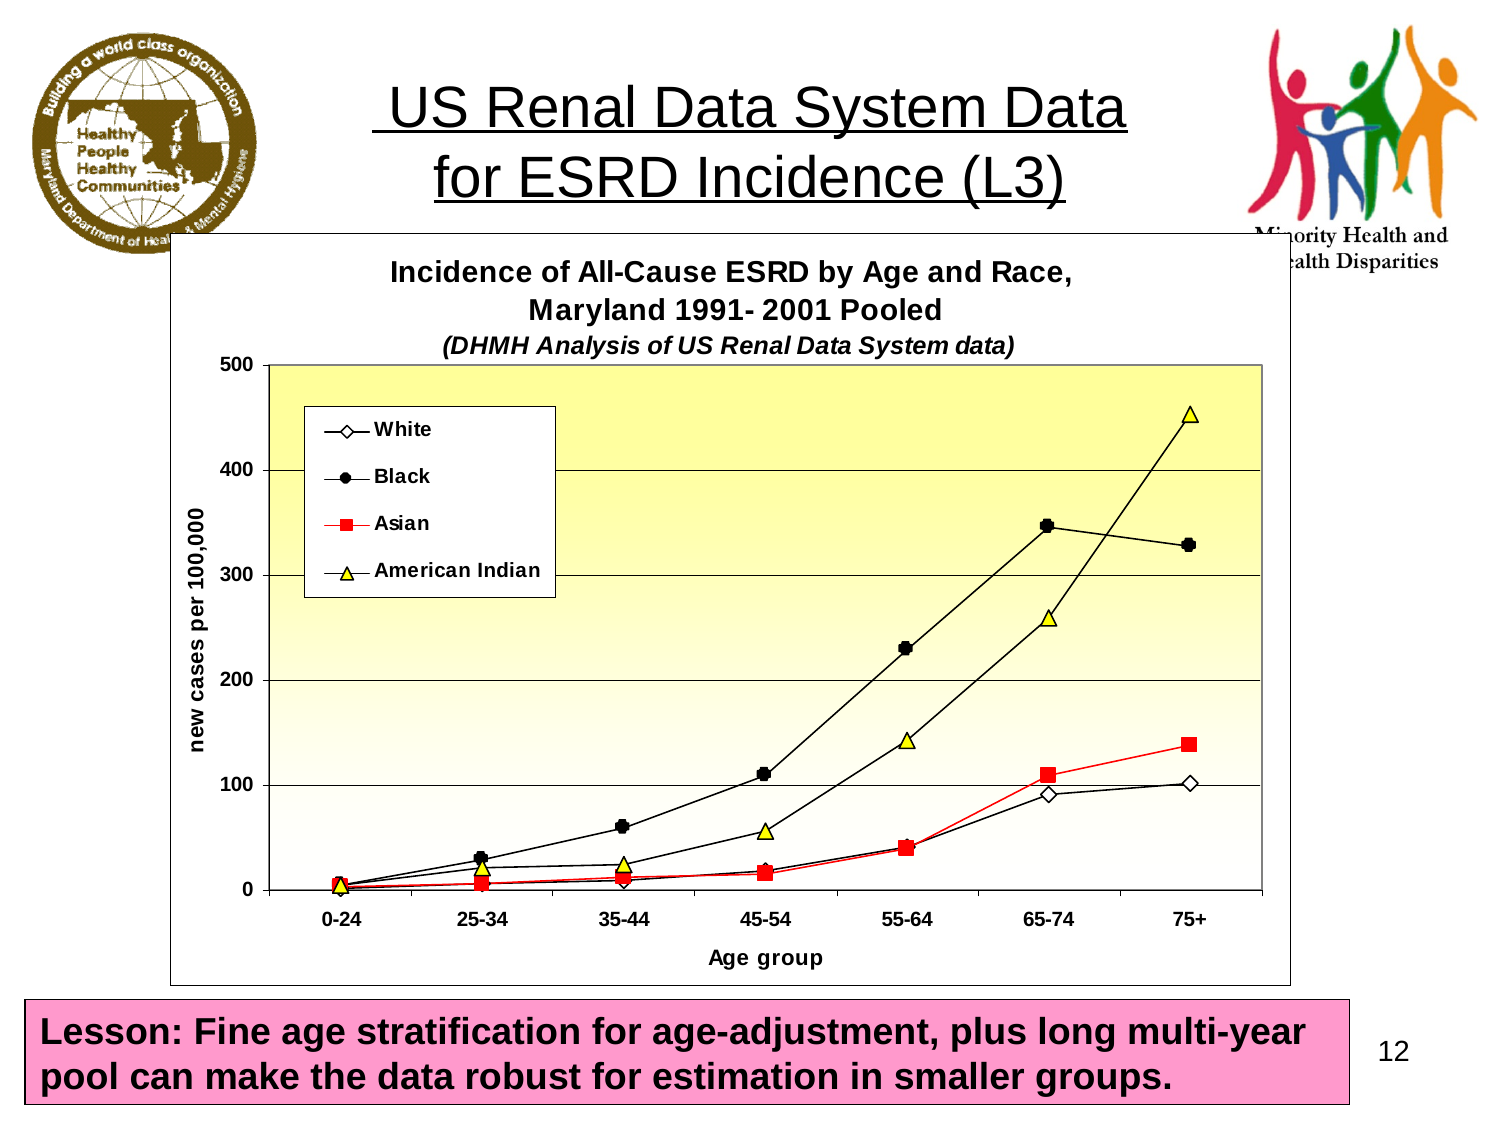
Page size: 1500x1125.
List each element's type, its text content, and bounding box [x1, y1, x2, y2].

picture [24, 24, 263, 224]
picture [1237, 24, 1483, 224]
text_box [0, 224, 1500, 1107]
title US Renal Data System Data for ESRD Incidence (L3) [287, 45, 1213, 223]
